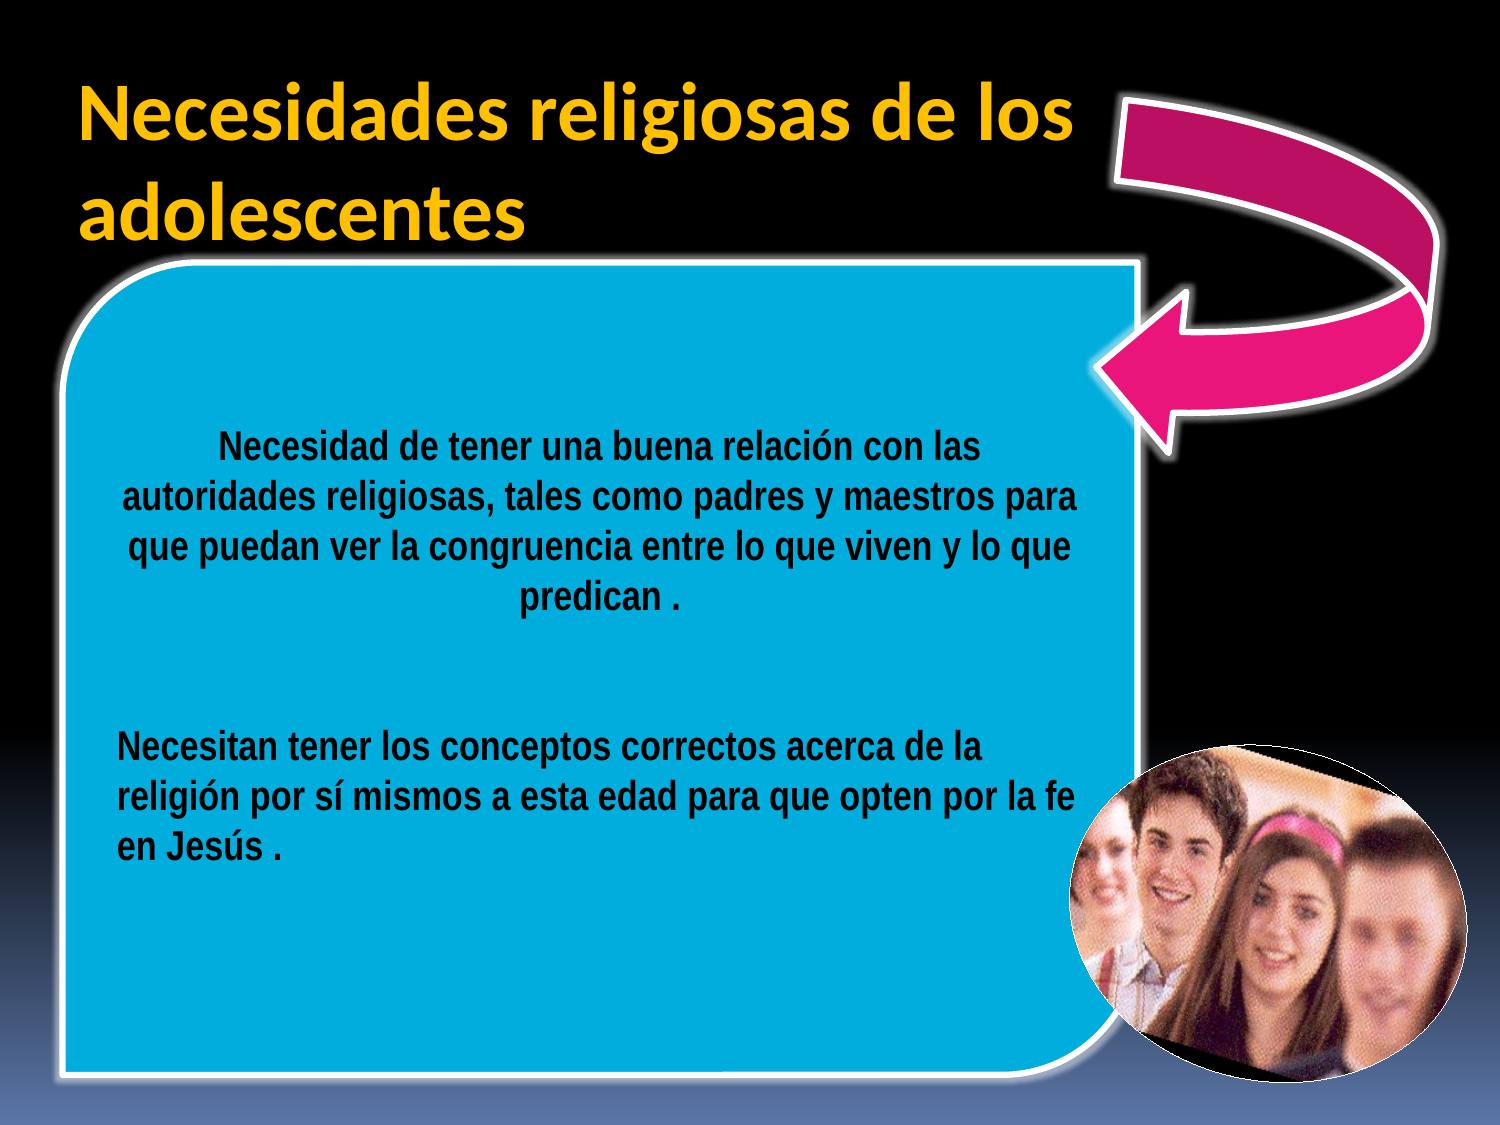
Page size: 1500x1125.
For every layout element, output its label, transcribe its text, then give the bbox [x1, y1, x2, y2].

picture [1067, 790, 1073, 799]
text_box Necesidades religiosas de los adolescentes [62, 49, 1138, 265]
text_box [1093, 98, 1440, 457]
text_box Necesidad de tener una buena relación con las autoridades religiosas, tales como padres y maestros para que puedan ver la congruencia entre lo que viven y lo que predican . Necesitan tener los conceptos correctos acerca de la religión por sí mismos a esta edad para que opten por la fe en Jesús . [59, 259, 1141, 1079]
picture [1067, 746, 1470, 1081]
